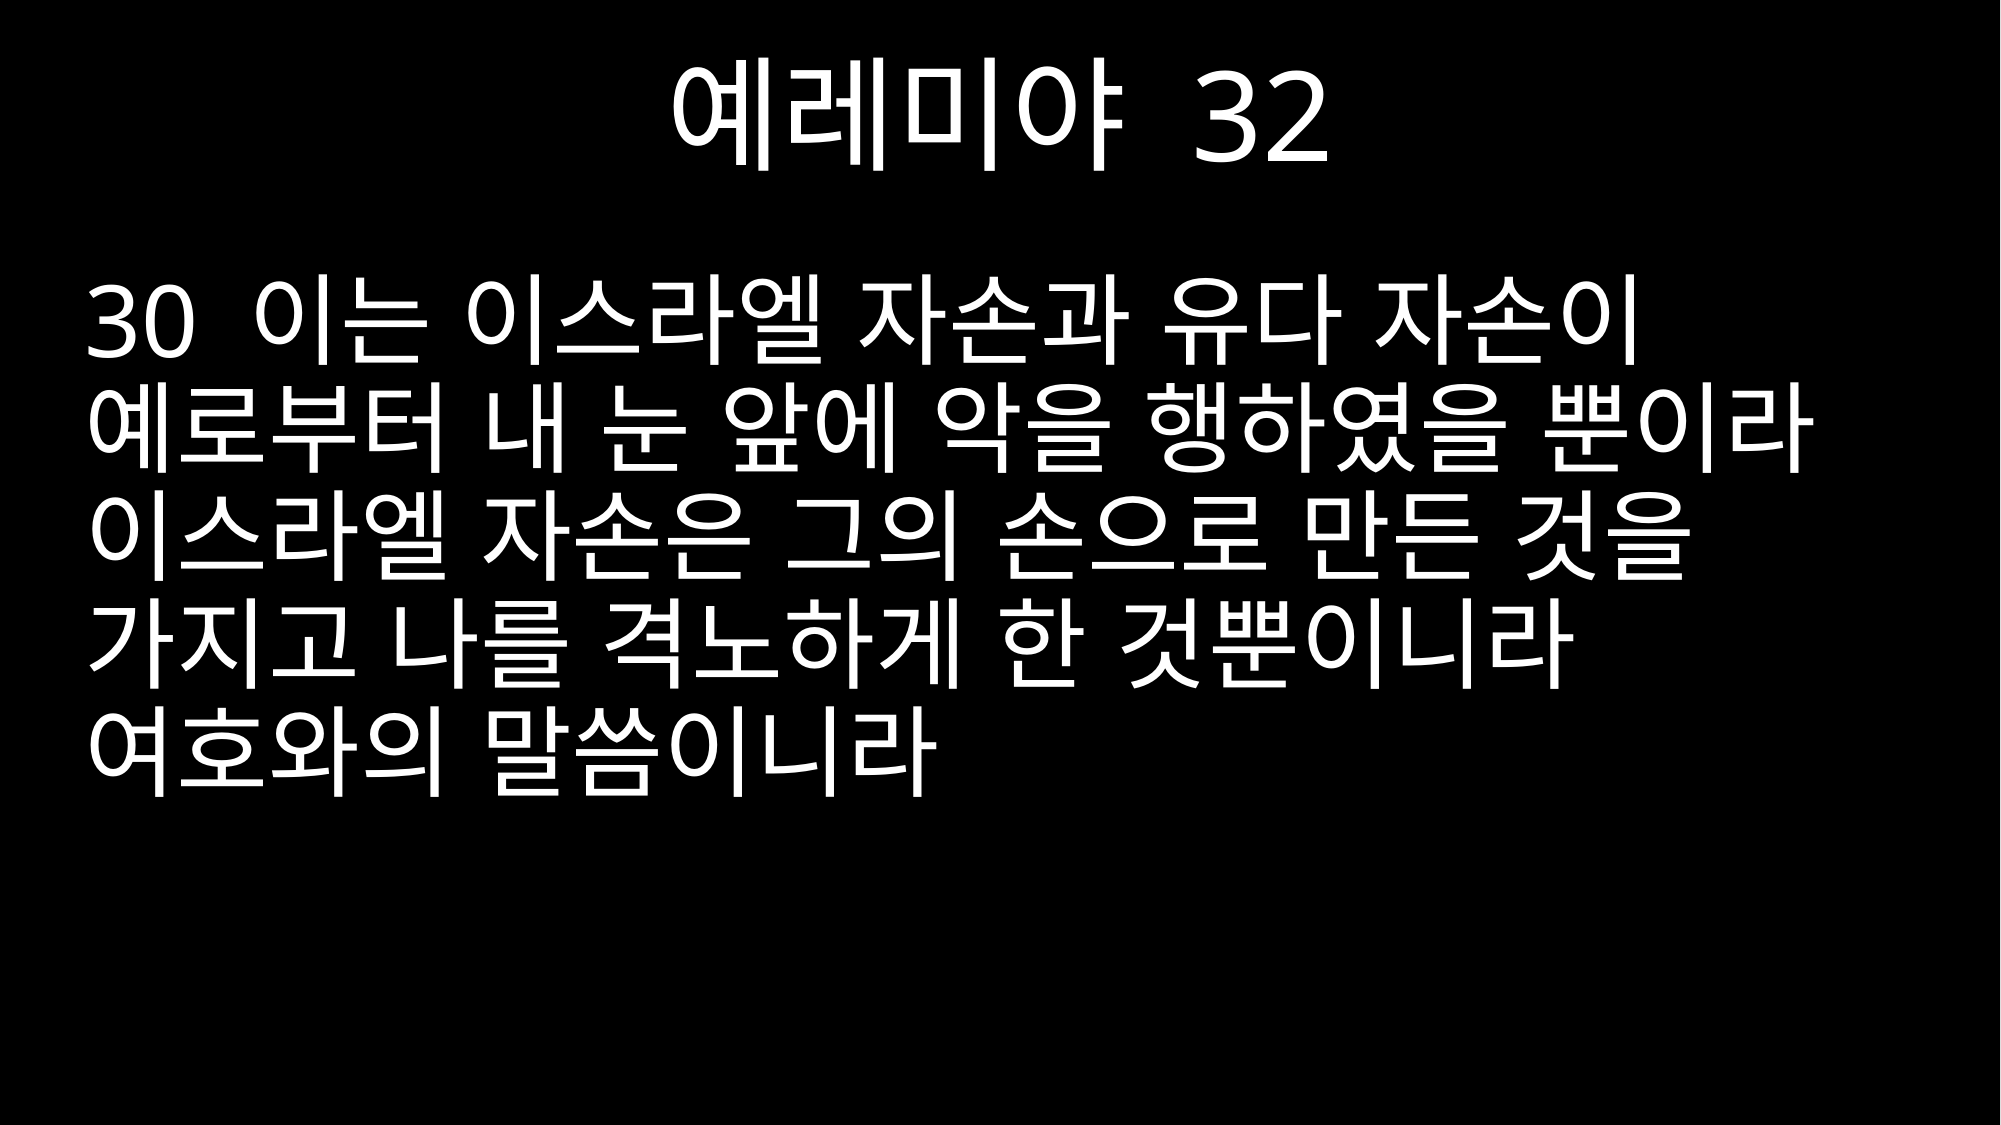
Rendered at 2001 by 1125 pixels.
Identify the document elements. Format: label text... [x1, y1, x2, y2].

list 30 이는 이스라엘 자손과 유다 자손이 예로부터 내 눈 앞에 악을 행하였을 뿐이라 이스라엘 자손은 그의 손으로 만든 것을 가지고 나를 격노하게 한 것뿐이니라 여호와의 말씀이니라 [69, 263, 1953, 423]
picture [0, 0, 2001, 1125]
footer 예레미야 32 [0, 32, 2000, 192]
